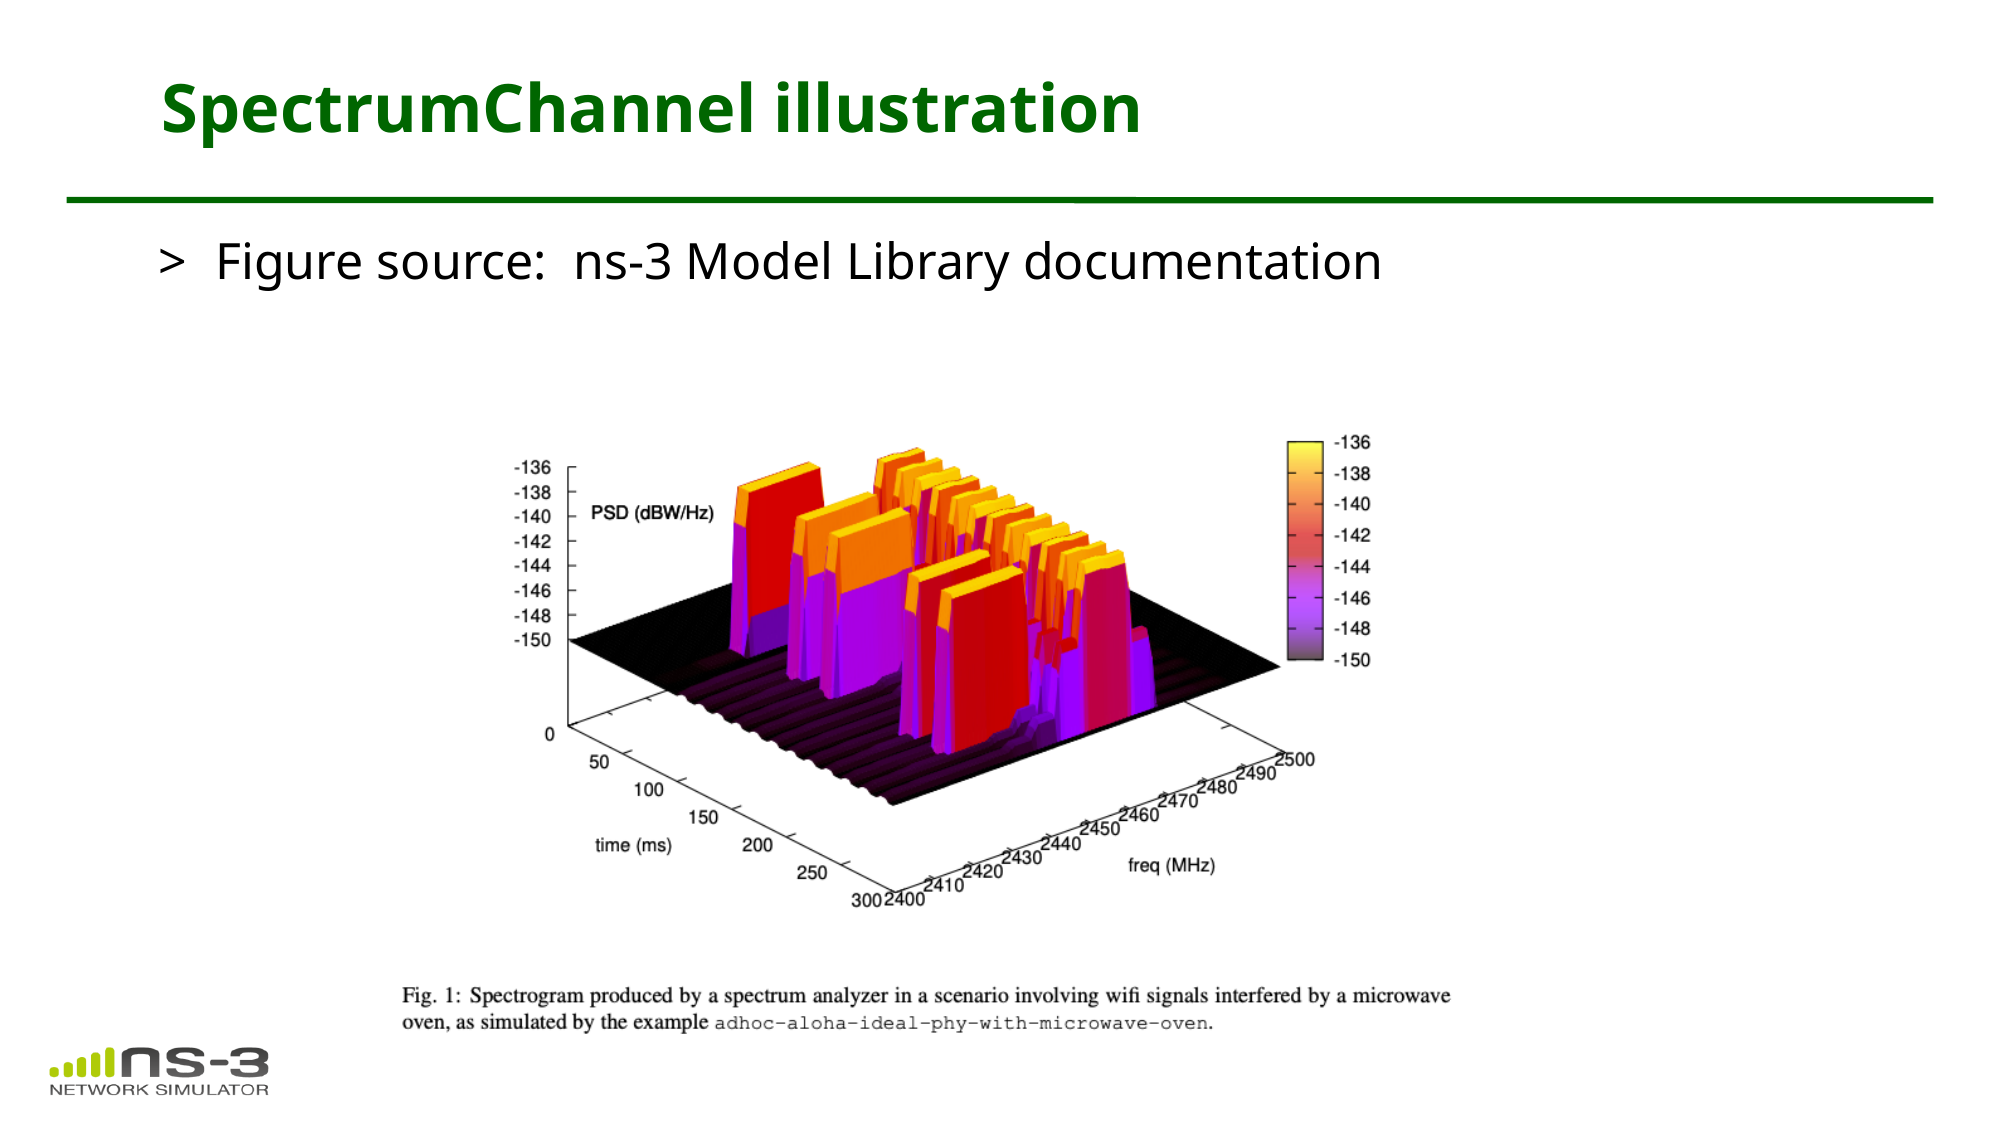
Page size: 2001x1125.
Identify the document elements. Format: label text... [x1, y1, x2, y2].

list Figure source: ns-3 Model Library documentation [143, 221, 1938, 954]
list SpectrumChannel illustration [146, 62, 1938, 155]
picture [33, 1017, 284, 1125]
picture [326, 309, 1538, 1040]
